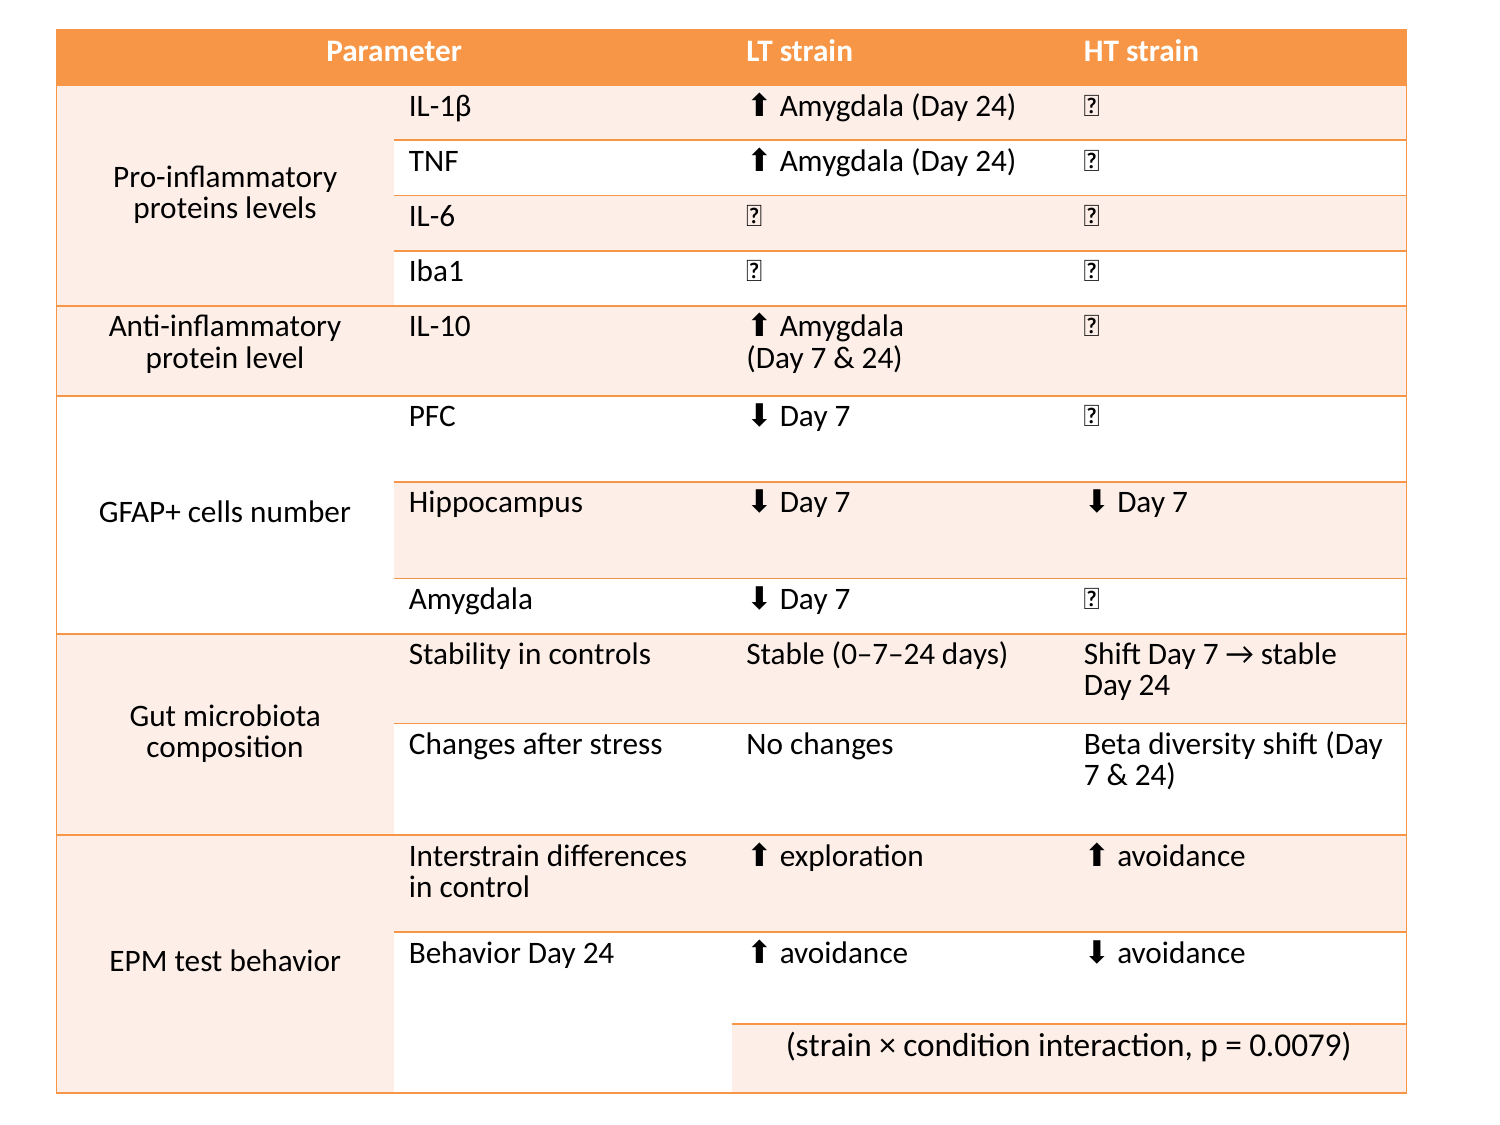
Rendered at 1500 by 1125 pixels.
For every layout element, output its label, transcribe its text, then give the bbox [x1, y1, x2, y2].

table_cell ⬇️ Day 7 [732, 579, 1069, 633]
table_cell ⬆️ avoidance [732, 933, 1069, 1023]
table_cell ➖ [1069, 196, 1406, 250]
table_cell ➖ [1069, 307, 1406, 395]
table_cell (strain × condition interaction, p = 0.0079) [732, 1025, 1406, 1092]
table_cell IL-1β [394, 86, 732, 139]
table_cell ➖ [1069, 579, 1406, 633]
table_cell ⬇️ Day 7 [1069, 483, 1406, 578]
table_cell ⬇️ avoidance [1069, 933, 1406, 1023]
table_cell PFC [394, 397, 732, 481]
table_cell ⬇️ Day 7 [732, 483, 1069, 578]
table_cell ⬆️ avoidance [1069, 836, 1406, 931]
table_cell ➖ [1069, 86, 1406, 139]
table_cell Behavior Day 24 [394, 933, 732, 1092]
table_cell Changes after stress [394, 724, 732, 834]
table_cell IL-10 [394, 307, 732, 395]
table_cell ⬆️ exploration [732, 836, 1069, 931]
table_cell EPM test behavior [57, 836, 394, 1092]
table_header Parameter [57, 31, 732, 84]
table_cell ⬆️ Amygdala (Day 7 & 24) [732, 307, 1069, 395]
table_cell ➖ [732, 196, 1069, 250]
table_cell IL-6 [394, 196, 732, 250]
table_cell ⬇️ Day 7 [732, 397, 1069, 481]
table_cell ➖ [1069, 252, 1406, 305]
table_header HT strain [1070, 31, 1407, 84]
table_cell Pro-inflammatory proteins levels [57, 86, 394, 305]
table_cell Hippocampus [394, 483, 732, 578]
table_cell Interstrain differences in control [394, 836, 732, 931]
table_cell Shift Day 7 → stable Day 24 [1069, 635, 1406, 723]
table_cell Stability in controls [394, 635, 732, 723]
table_cell Stable (0–7–24 days) [732, 635, 1069, 723]
table_cell Amygdala [394, 579, 732, 633]
table_cell ➖ [1069, 141, 1406, 195]
table_cell ⬆️ Amygdala (Day 24) [732, 86, 1069, 139]
table_cell No changes [732, 724, 1069, 834]
table_cell ➖ [1069, 397, 1406, 481]
table_header LT strain [732, 31, 1068, 84]
table_cell ⬆️ Amygdala (Day 24) [732, 141, 1069, 195]
table_cell ➖ [732, 252, 1069, 305]
table_cell Gut microbiota composition [57, 635, 394, 834]
table_cell Beta diversity shift (Day 7 & 24) [1069, 724, 1406, 834]
table_cell TNF [394, 141, 732, 195]
table_cell GFAP+ cells number [57, 397, 394, 633]
table_cell Iba1 [394, 252, 732, 305]
table_cell Anti-inflammatory protein level [57, 307, 394, 395]
